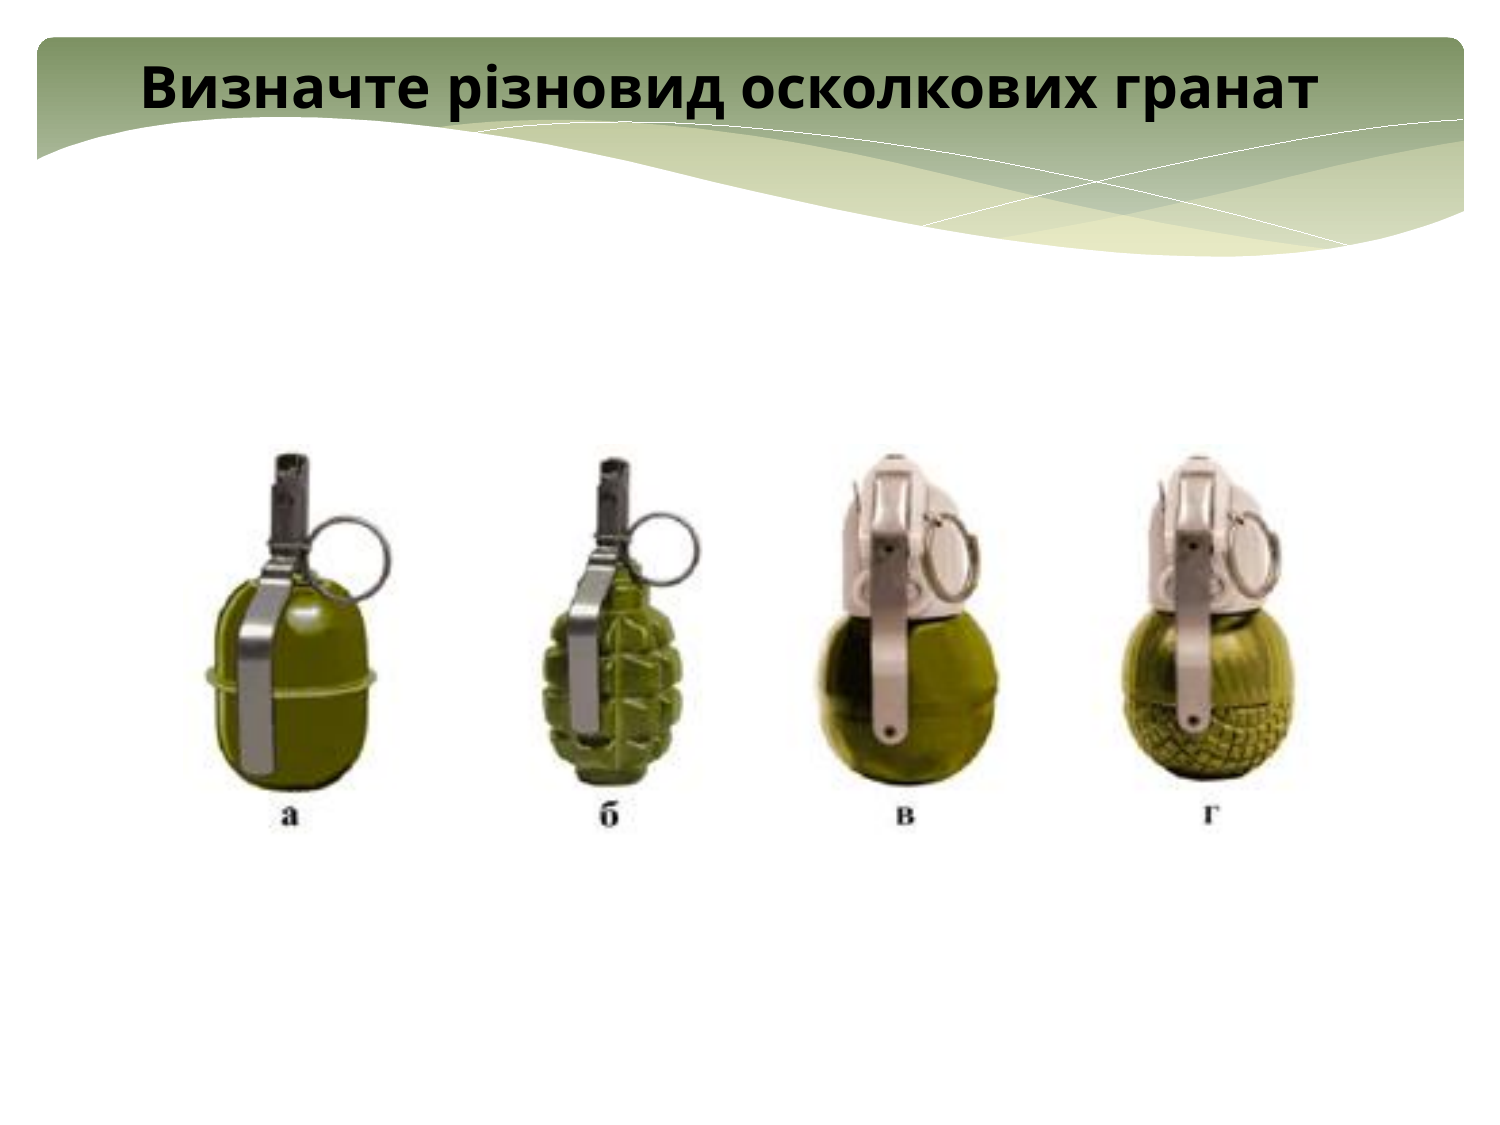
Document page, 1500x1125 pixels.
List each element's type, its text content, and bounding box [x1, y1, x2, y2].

text_box Визначте різновид осколкових гранат [124, 42, 1334, 128]
picture [182, 444, 1339, 846]
